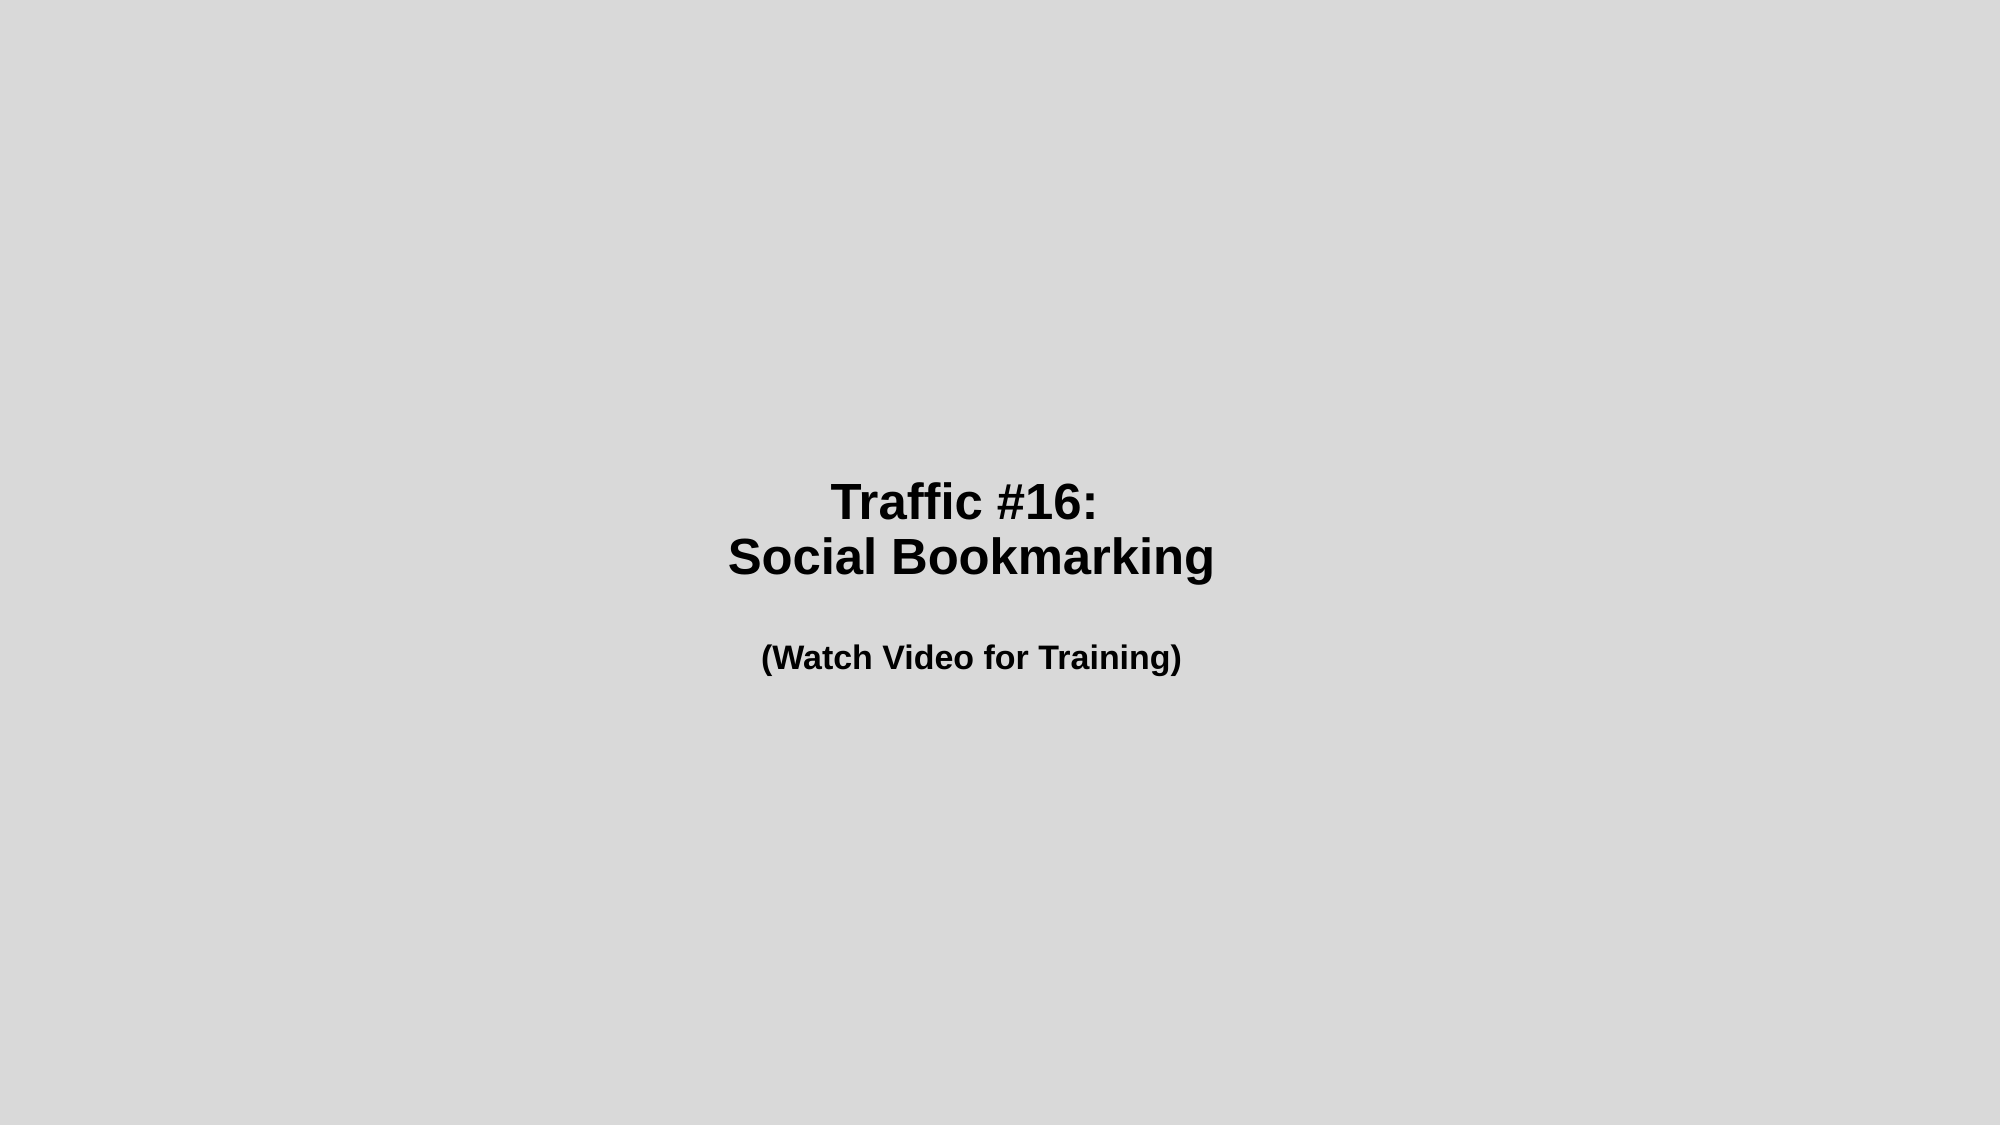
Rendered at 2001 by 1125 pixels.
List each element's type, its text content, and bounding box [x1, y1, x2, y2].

title Traffic #16: Social Bookmarking (Watch Video for Training) [110, 467, 1833, 686]
